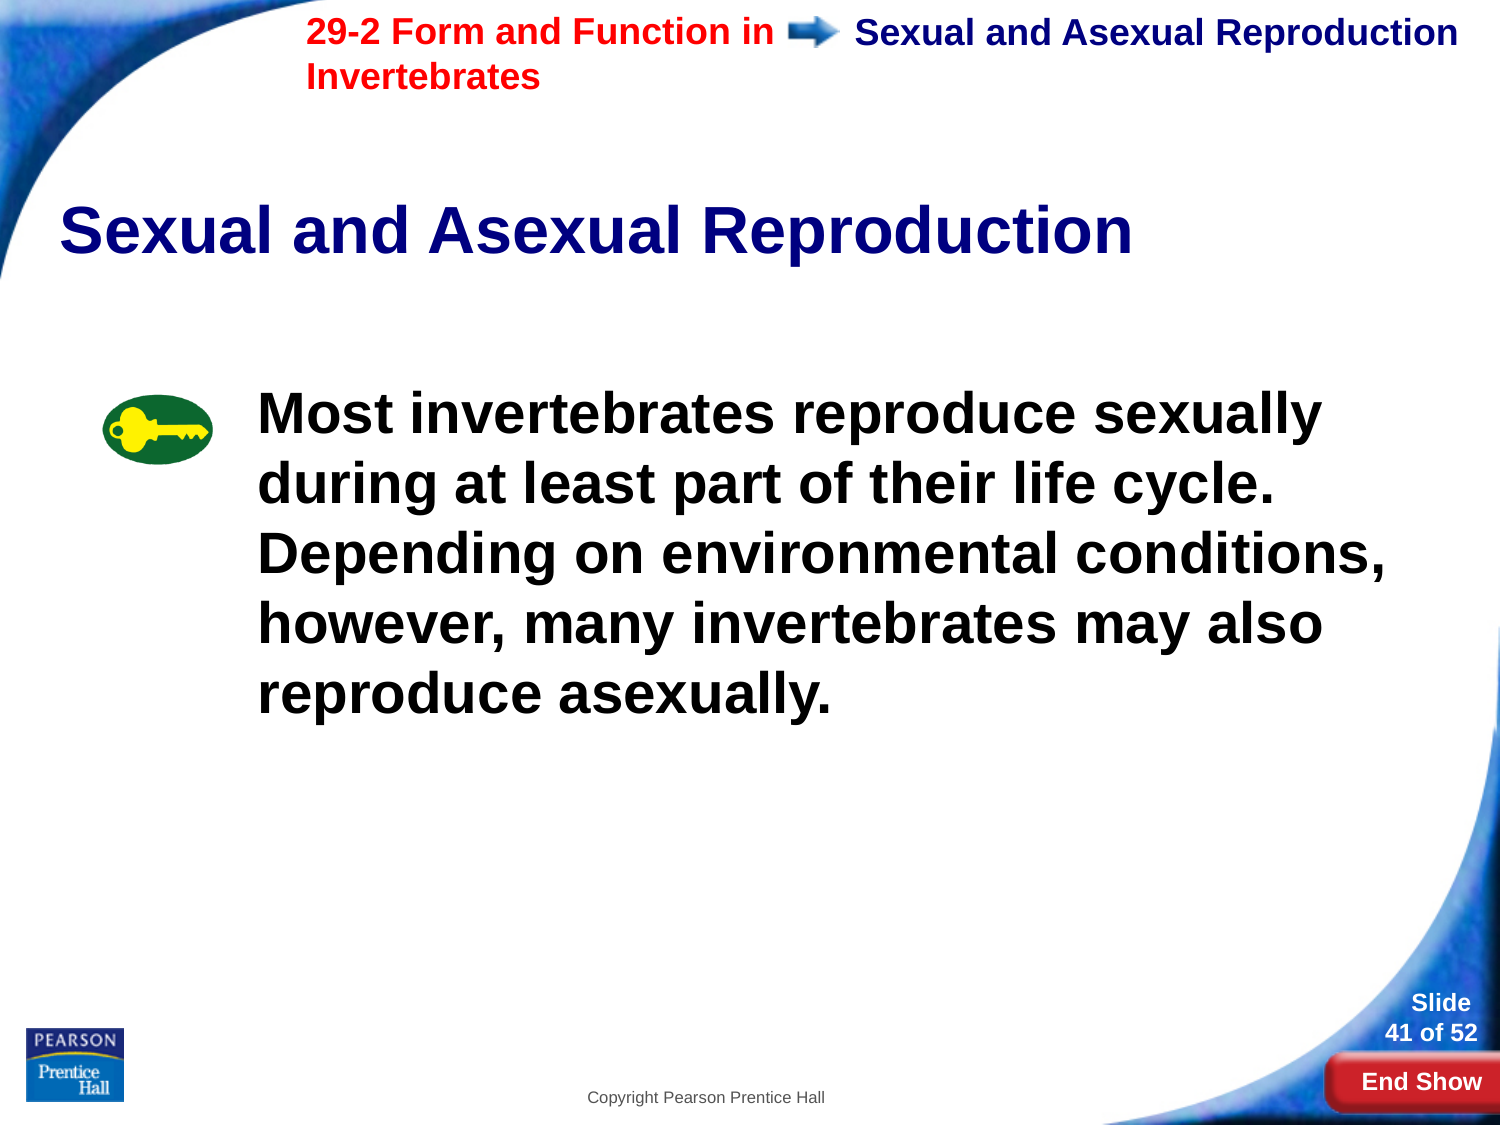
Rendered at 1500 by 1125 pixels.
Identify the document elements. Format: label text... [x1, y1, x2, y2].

list Sexual and Asexual Reproduction Most invertebrates reproduce sexually during at least part of their life cycle. Depending on environmental conditions, however, many invertebrates may also reproduce asexually. [44, 179, 1500, 938]
footer Copyright Pearson Prentice Hall [468, 1078, 945, 1105]
title Sexual and Asexual Reproduction [839, 0, 1500, 76]
picture [0, 0, 1500, 1125]
